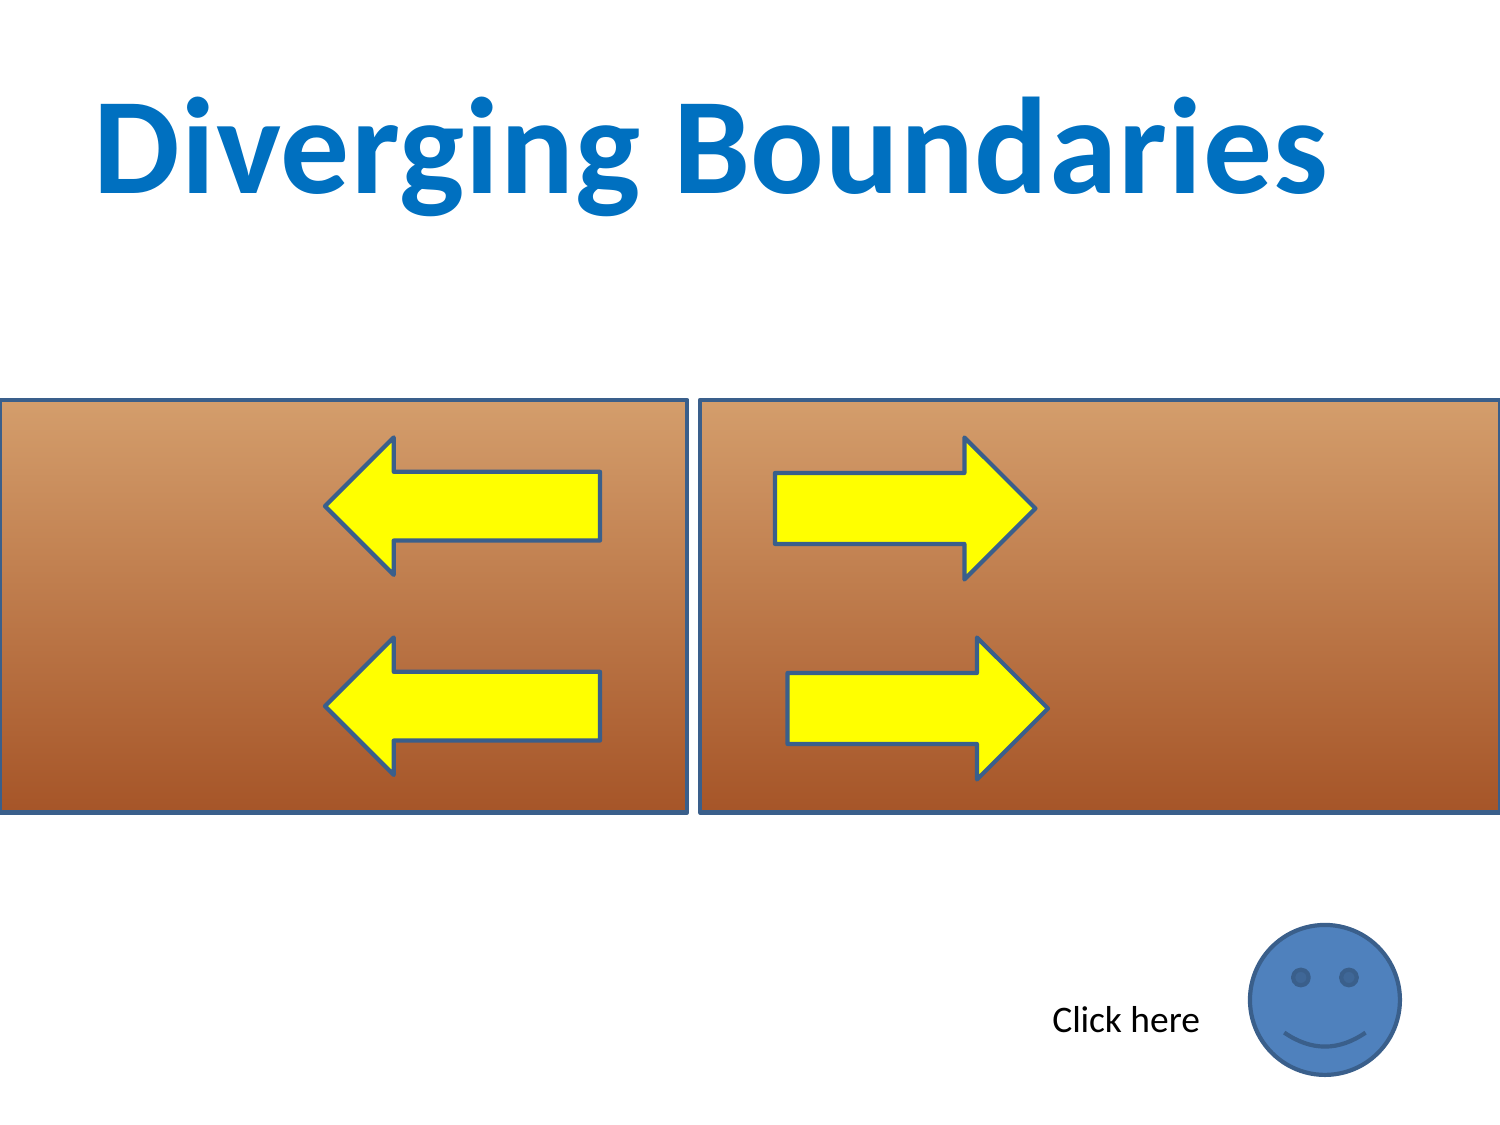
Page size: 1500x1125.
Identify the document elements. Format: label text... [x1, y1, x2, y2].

text_box [772, 435, 1038, 582]
title Diverging Boundaries [0, 45, 1425, 233]
text_box [698, 398, 1500, 815]
text_box [1247, 922, 1403, 1078]
text_box [322, 635, 603, 777]
text_box [0, 398, 689, 815]
text_box [322, 435, 603, 577]
text_box [785, 635, 1051, 782]
text_box Click here [1037, 987, 1238, 1048]
